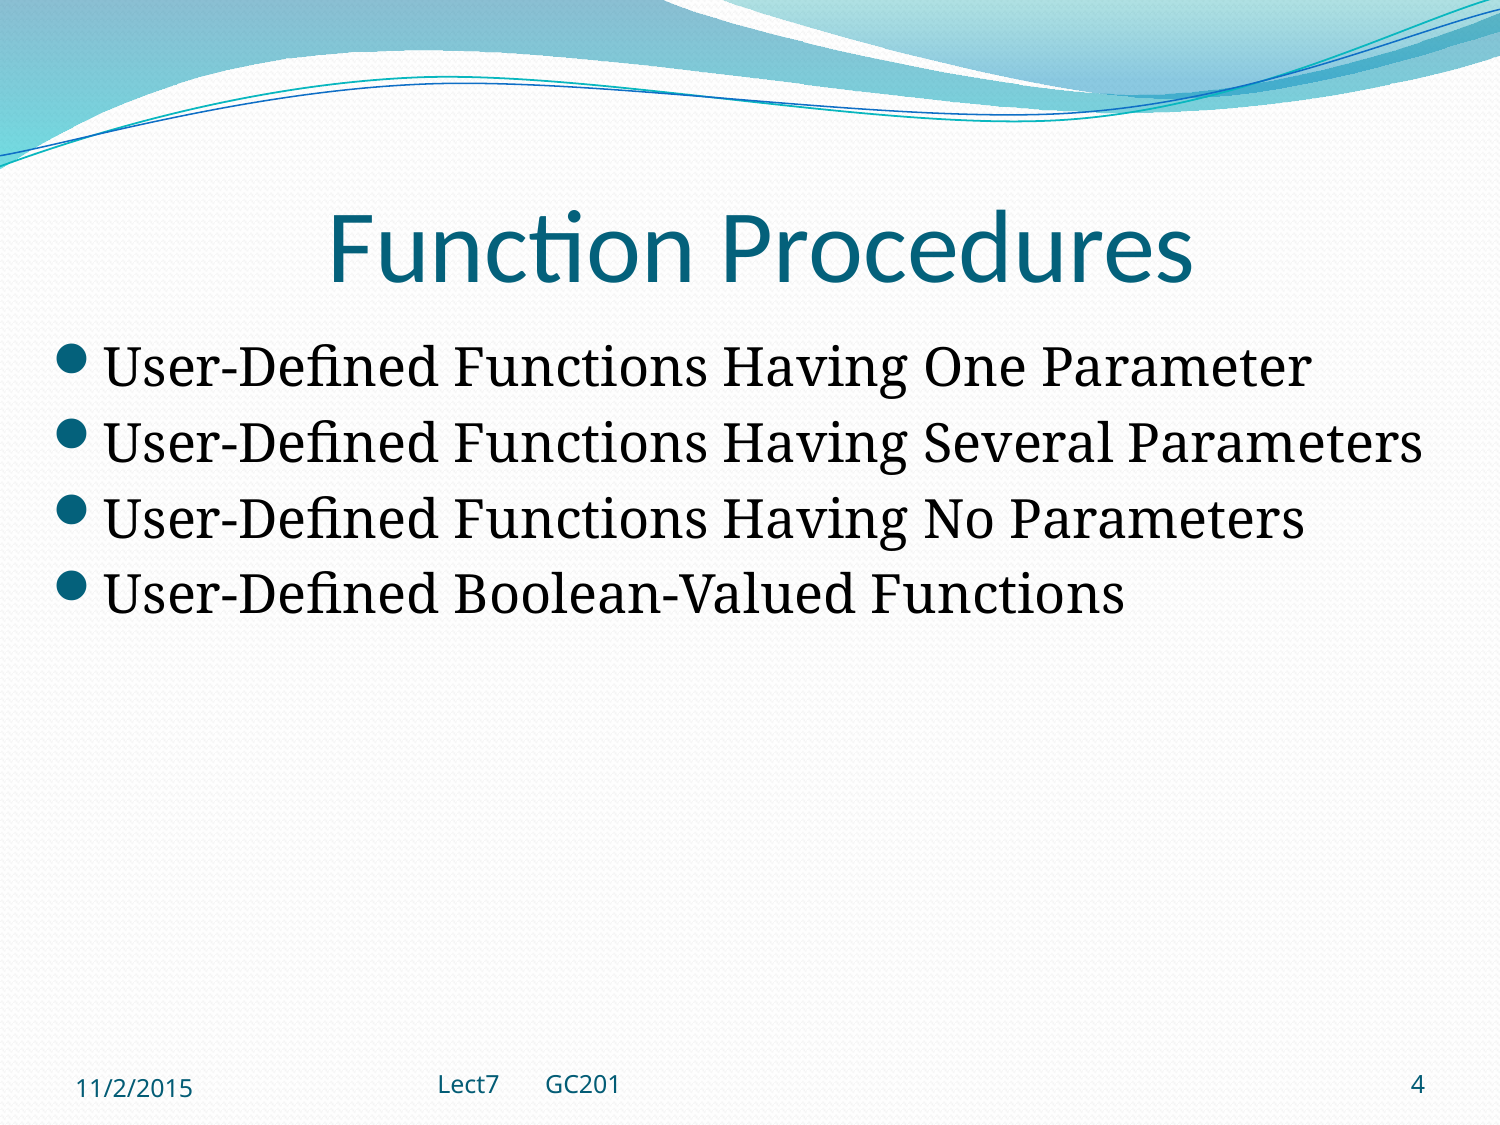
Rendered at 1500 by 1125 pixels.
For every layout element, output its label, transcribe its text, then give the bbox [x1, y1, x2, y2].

slide_number 4 [1299, 1050, 1425, 1103]
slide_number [75, 1042, 425, 1103]
footer Lect7 GC201 [437, 1042, 988, 1103]
title Function Procedures [75, 115, 1425, 303]
list User-Defined Functions Having One Parameter User-Defined Functions Having Several Parameters User-Defined Functions Having No Parameters User-Defined Boolean-Valued Functions [37, 324, 1463, 1050]
